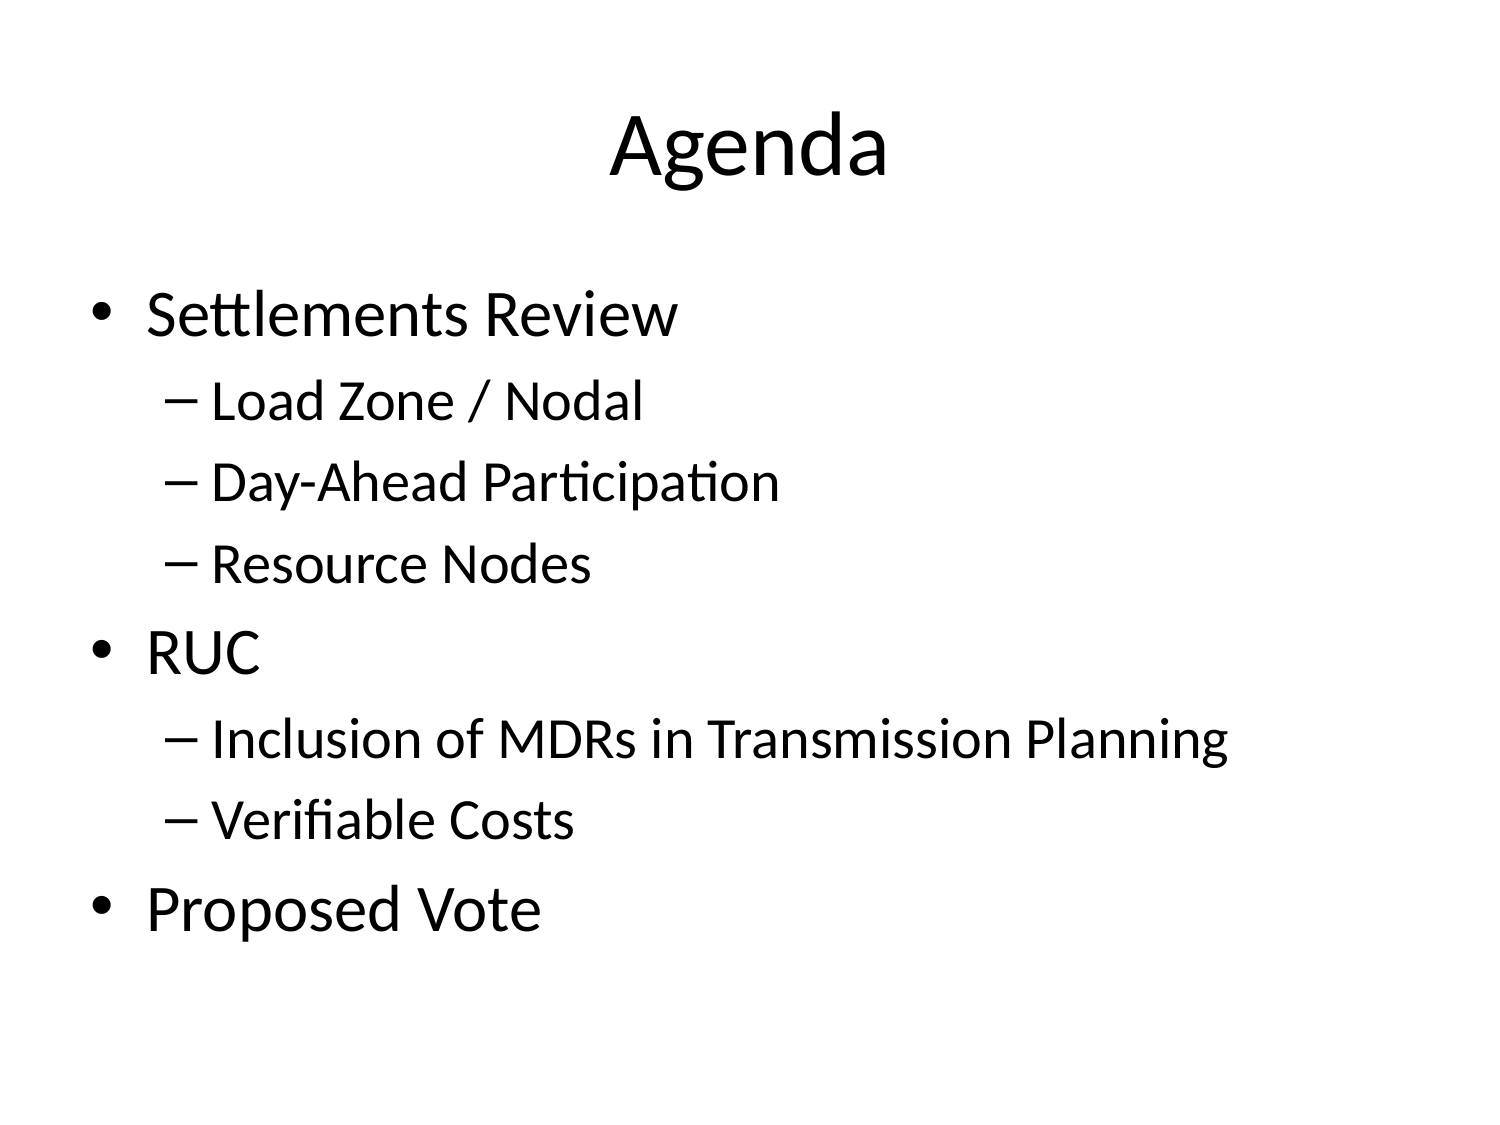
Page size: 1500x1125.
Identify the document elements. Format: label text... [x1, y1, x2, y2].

title Agenda [75, 45, 1425, 233]
list Settlements Review Load Zone / Nodal Day-Ahead Participation Resource Nodes RUC Inclusion of MDRs in Transmission Planning Verifiable Costs Proposed Vote [75, 262, 1425, 1005]
